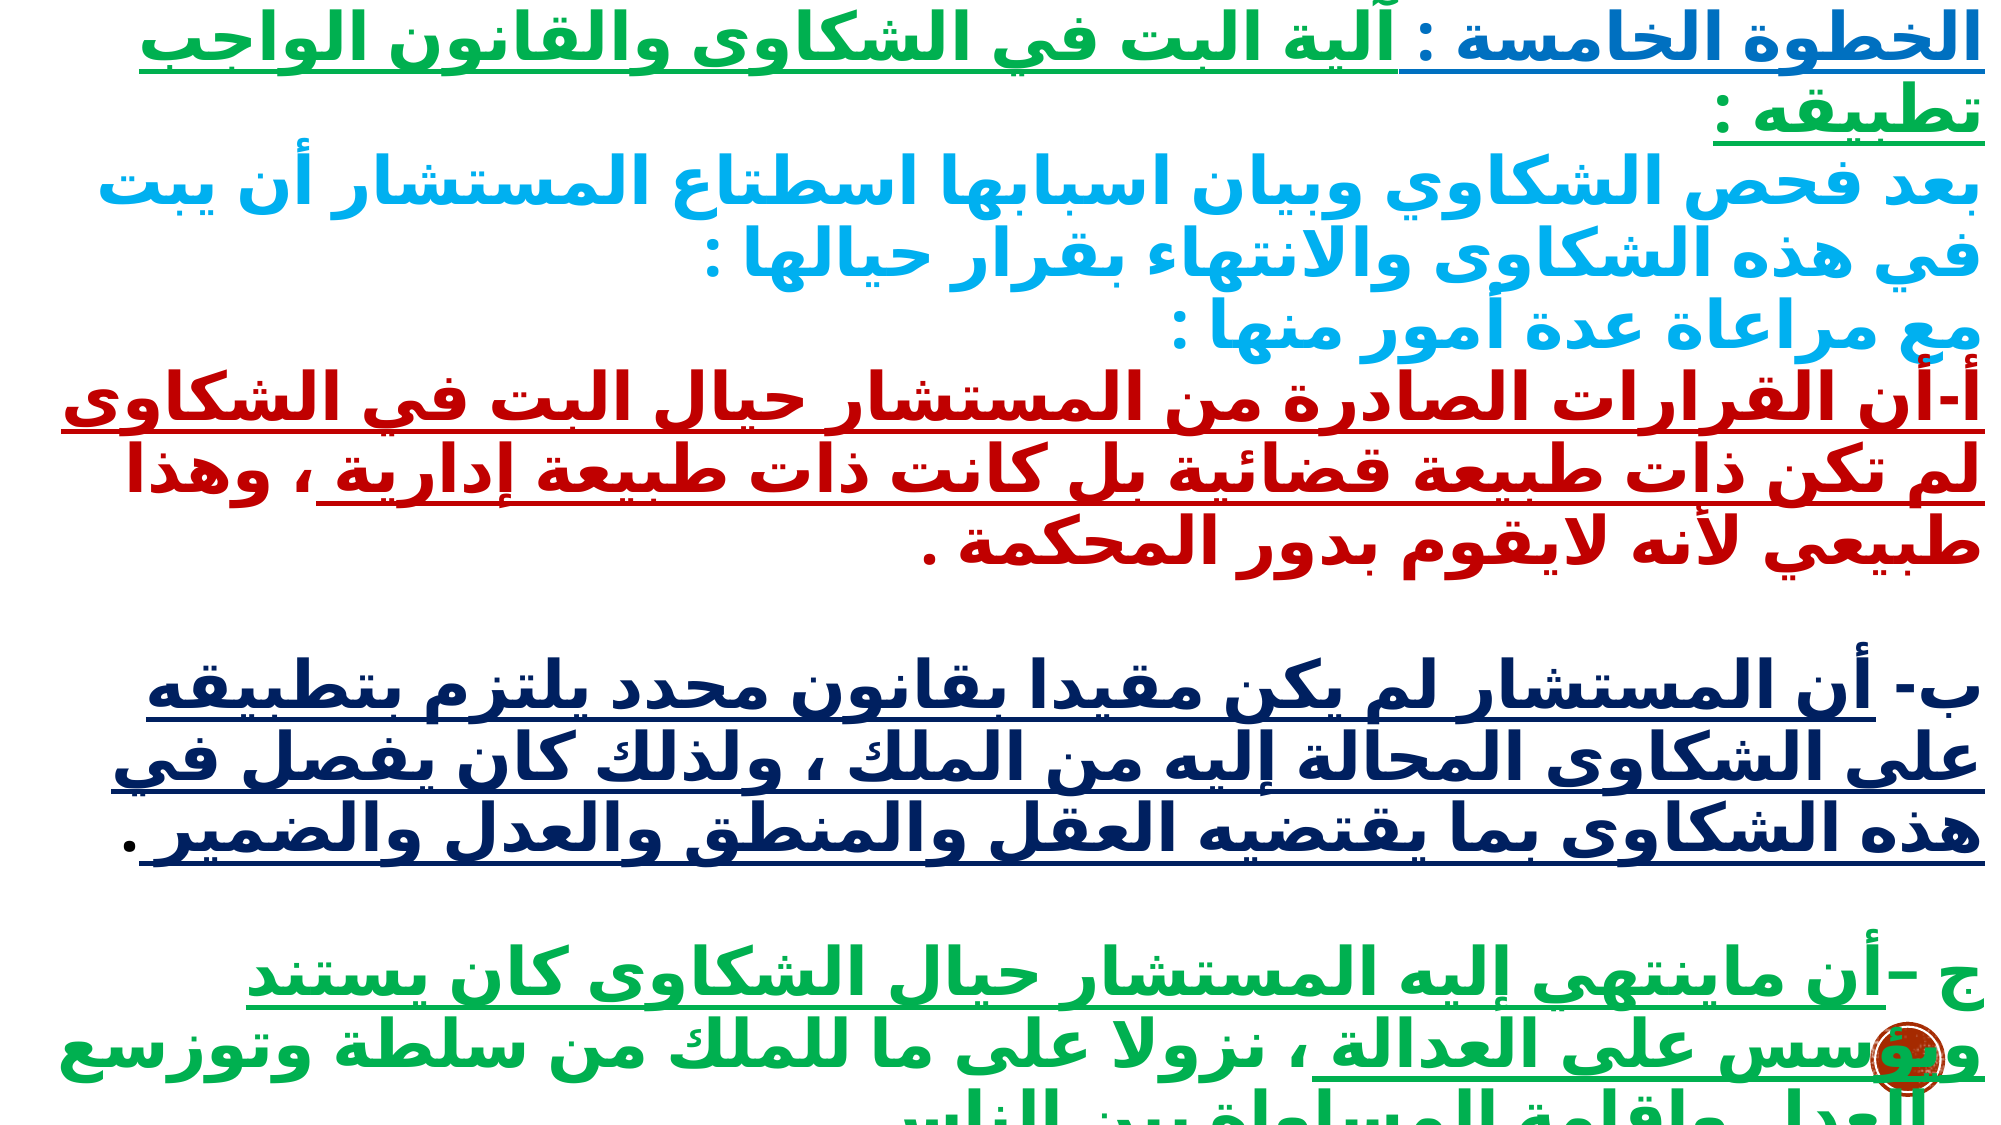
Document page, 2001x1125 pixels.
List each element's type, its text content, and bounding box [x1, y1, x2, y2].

title الخطوة الخامسة : آلية البت في الشكاوى والقانون الواجب تطبيقه : بعد فحص الشكاوي وبيان اسبابها اسطتاع المستشار أن يبت في هذه الشكاوى والانتهاء بقرار حيالها : مع مراعاة عدة أمور منها : أ-أن القرارات الصادرة من المستشار حيال البت في الشكاوى لم تكن ذات طبيعة قضائية بل كانت ذات طبيعة إدارية ، وهذا طبيعي لأنه لايقوم بدور المحكمة . ب- أن المستشار لم يكن مقيدا بقانون محدد يلتزم بتطبيقه على الشكاوى المحالة إليه من الملك ، ولذلك كان يفصل في هذه الشكاوى بما يقتضيه العقل والمنطق والعدل والضمير . ج –أن ماينتهي إليه المستشار حيال الشكاوى كان يستند ويؤسس على العدالة ، نزولا على ما للملك من سلطة وتوزسع العدل وإقامة المساواة بين الناس . [0, 32, 2000, 1125]
